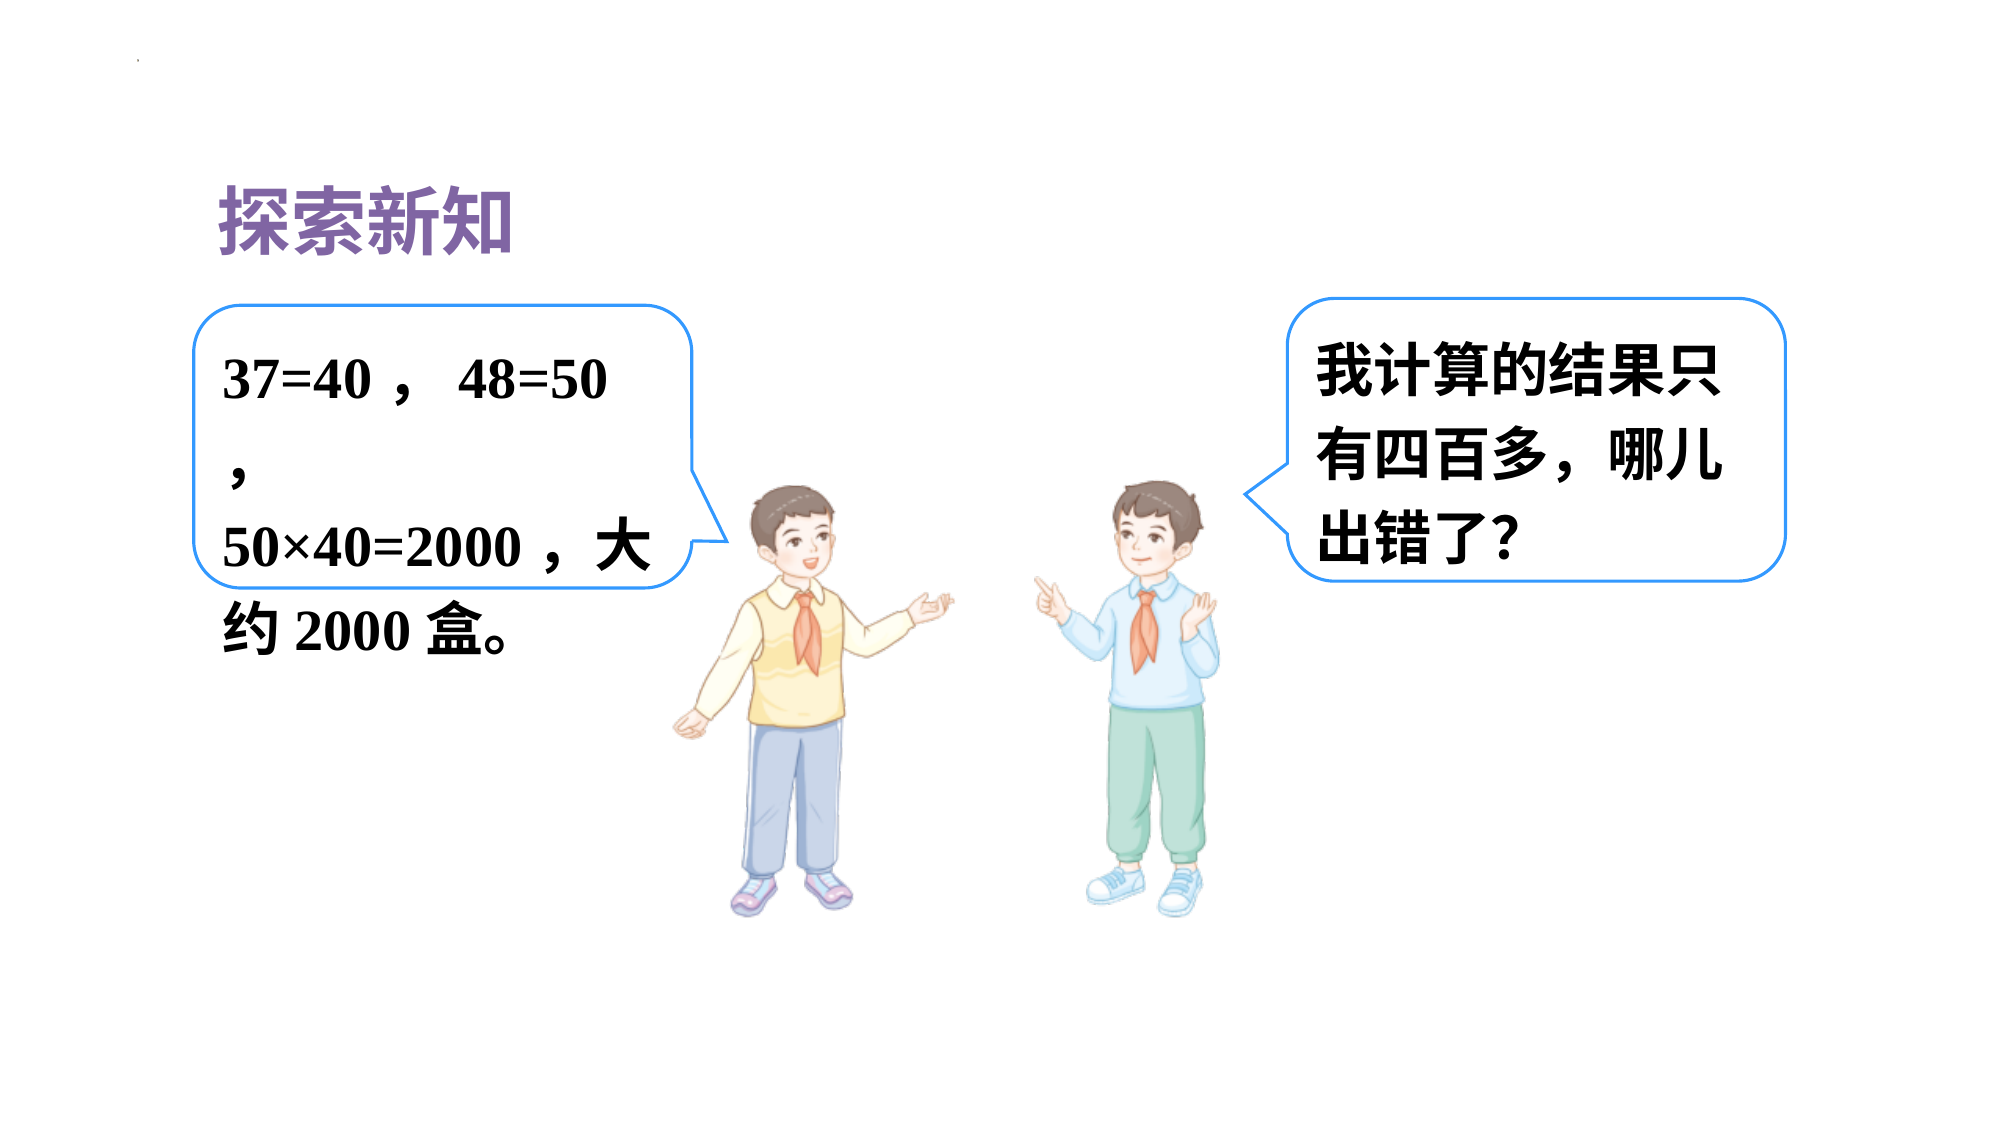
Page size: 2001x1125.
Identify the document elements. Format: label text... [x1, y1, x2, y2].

picture [656, 478, 1265, 933]
text_box 探索新知 [201, 167, 541, 272]
text_box 我计算的结果只有四百多，哪儿出错了？ [1265, 298, 1786, 582]
text_box 37=40，48=50， 50×40=2000，大约2000盒。 [193, 305, 696, 589]
